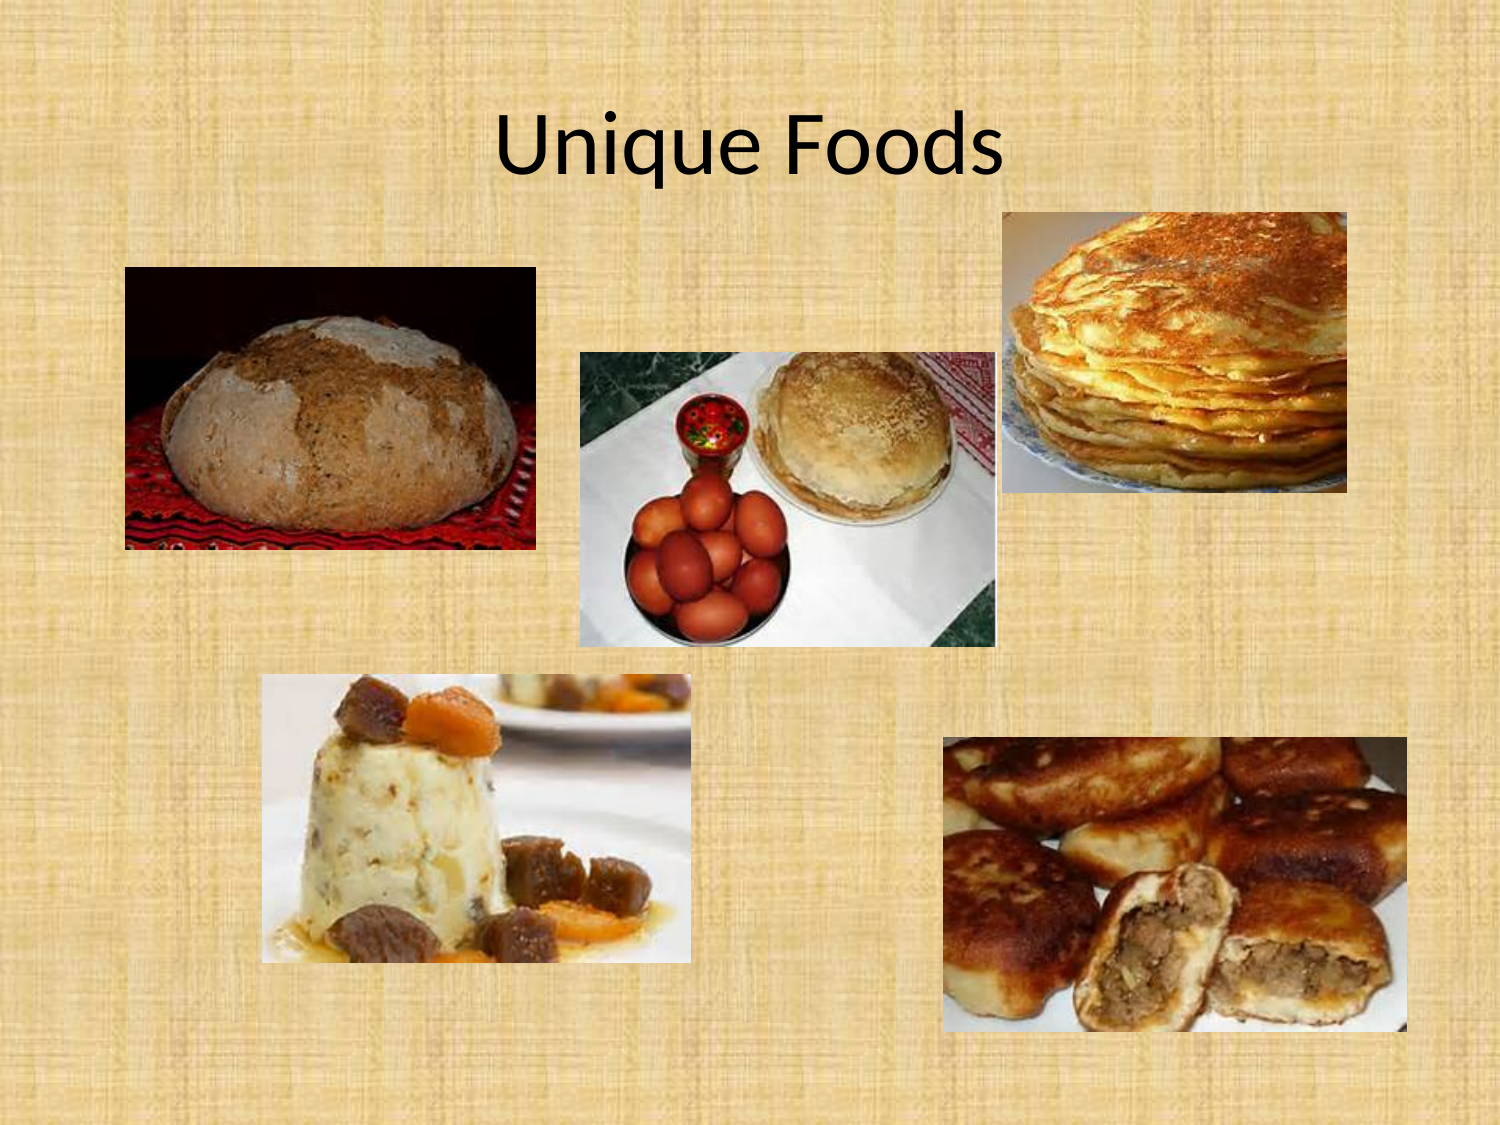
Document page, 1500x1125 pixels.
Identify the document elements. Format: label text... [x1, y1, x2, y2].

picture [0, 0, 1500, 1125]
title Unique Foods [112, 37, 1388, 238]
